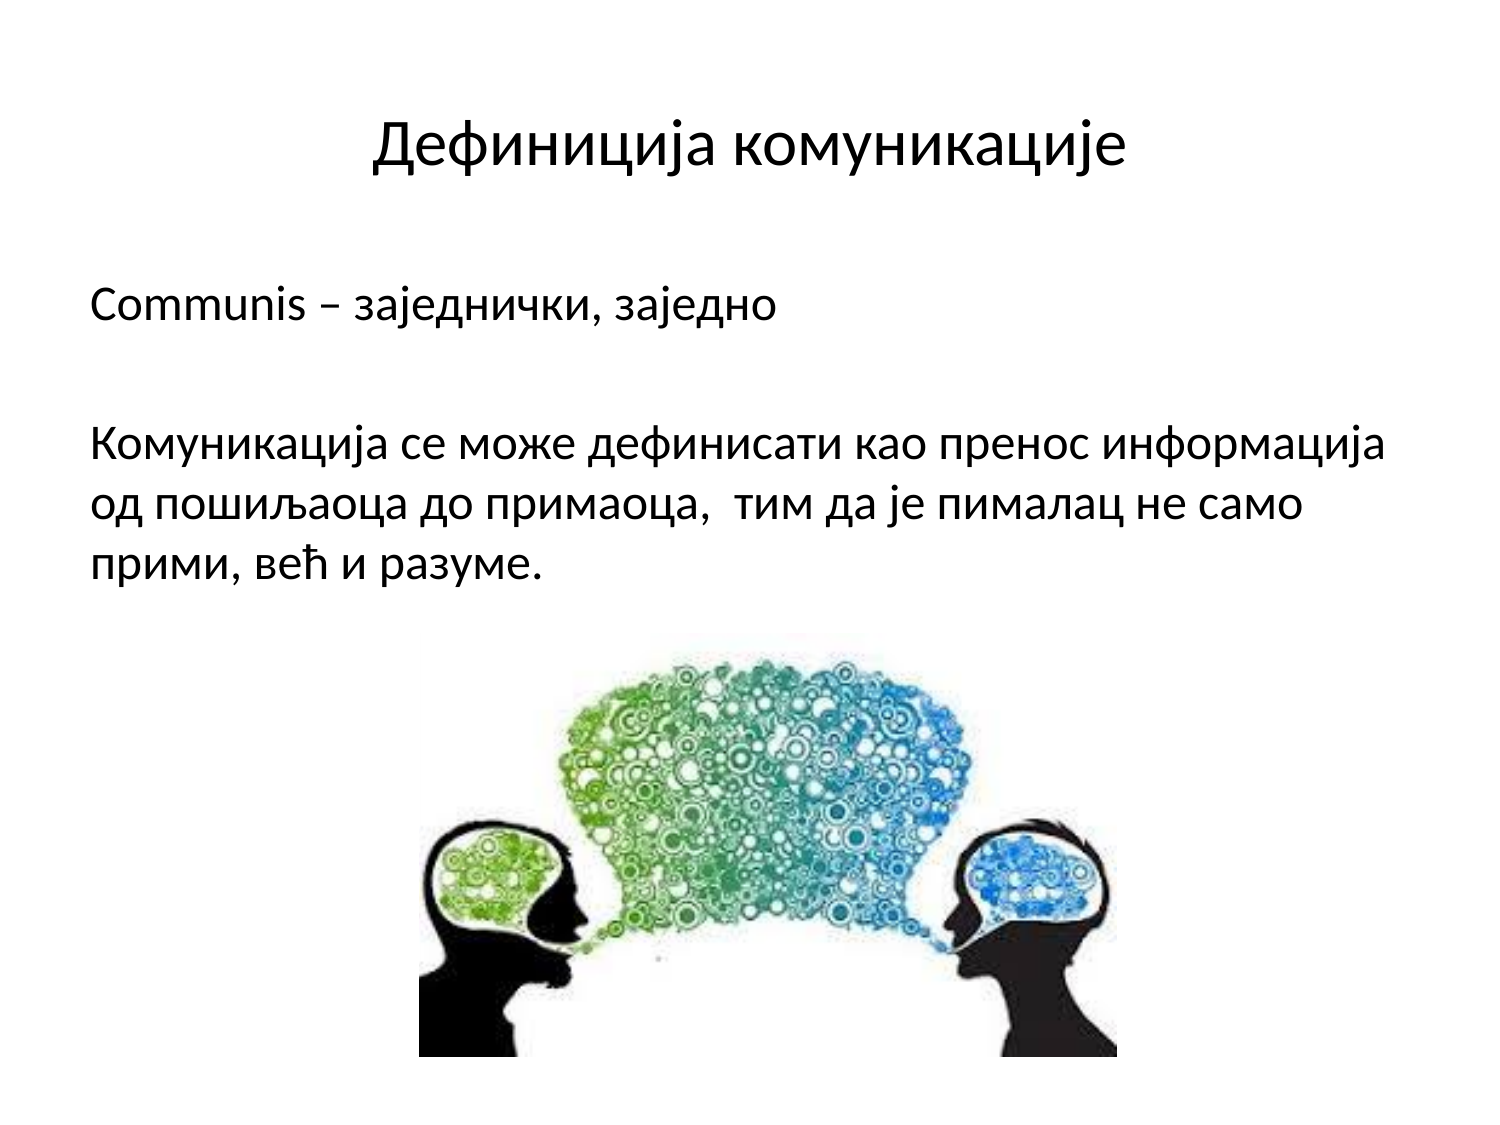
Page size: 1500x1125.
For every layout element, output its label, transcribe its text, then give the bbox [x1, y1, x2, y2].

list Communis – заједнички, заједно Комуникација се може дефинисати као пренос информација од пошиљаоца до примаоца, тим да је пималац не само прими, већ и разуме. [75, 262, 1425, 1005]
picture [418, 633, 1117, 1058]
title Дефиниција комуникације [75, 45, 1425, 233]
